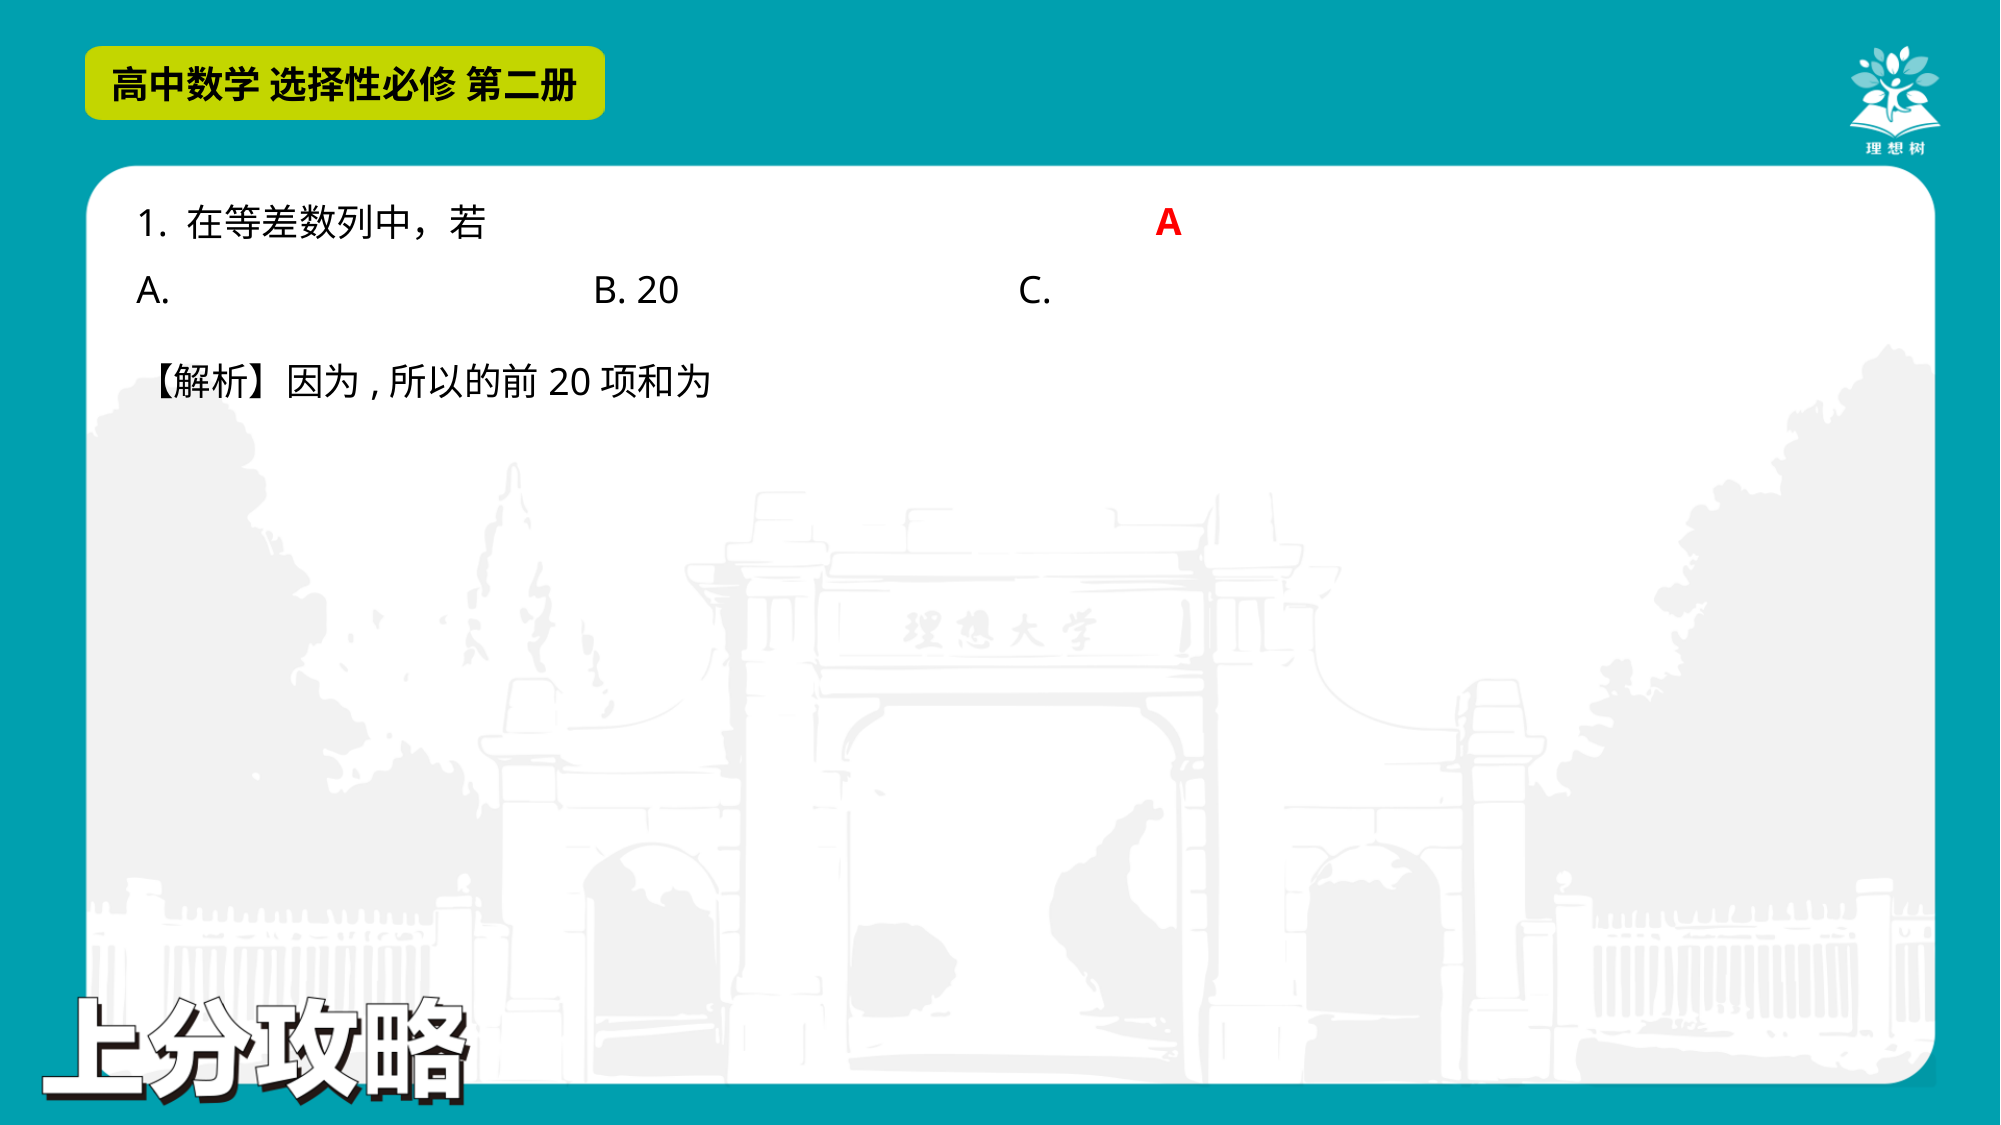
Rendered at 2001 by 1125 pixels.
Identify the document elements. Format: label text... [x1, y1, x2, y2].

picture [0, 0, 2000, 1125]
text_box A [1141, 176, 1196, 237]
